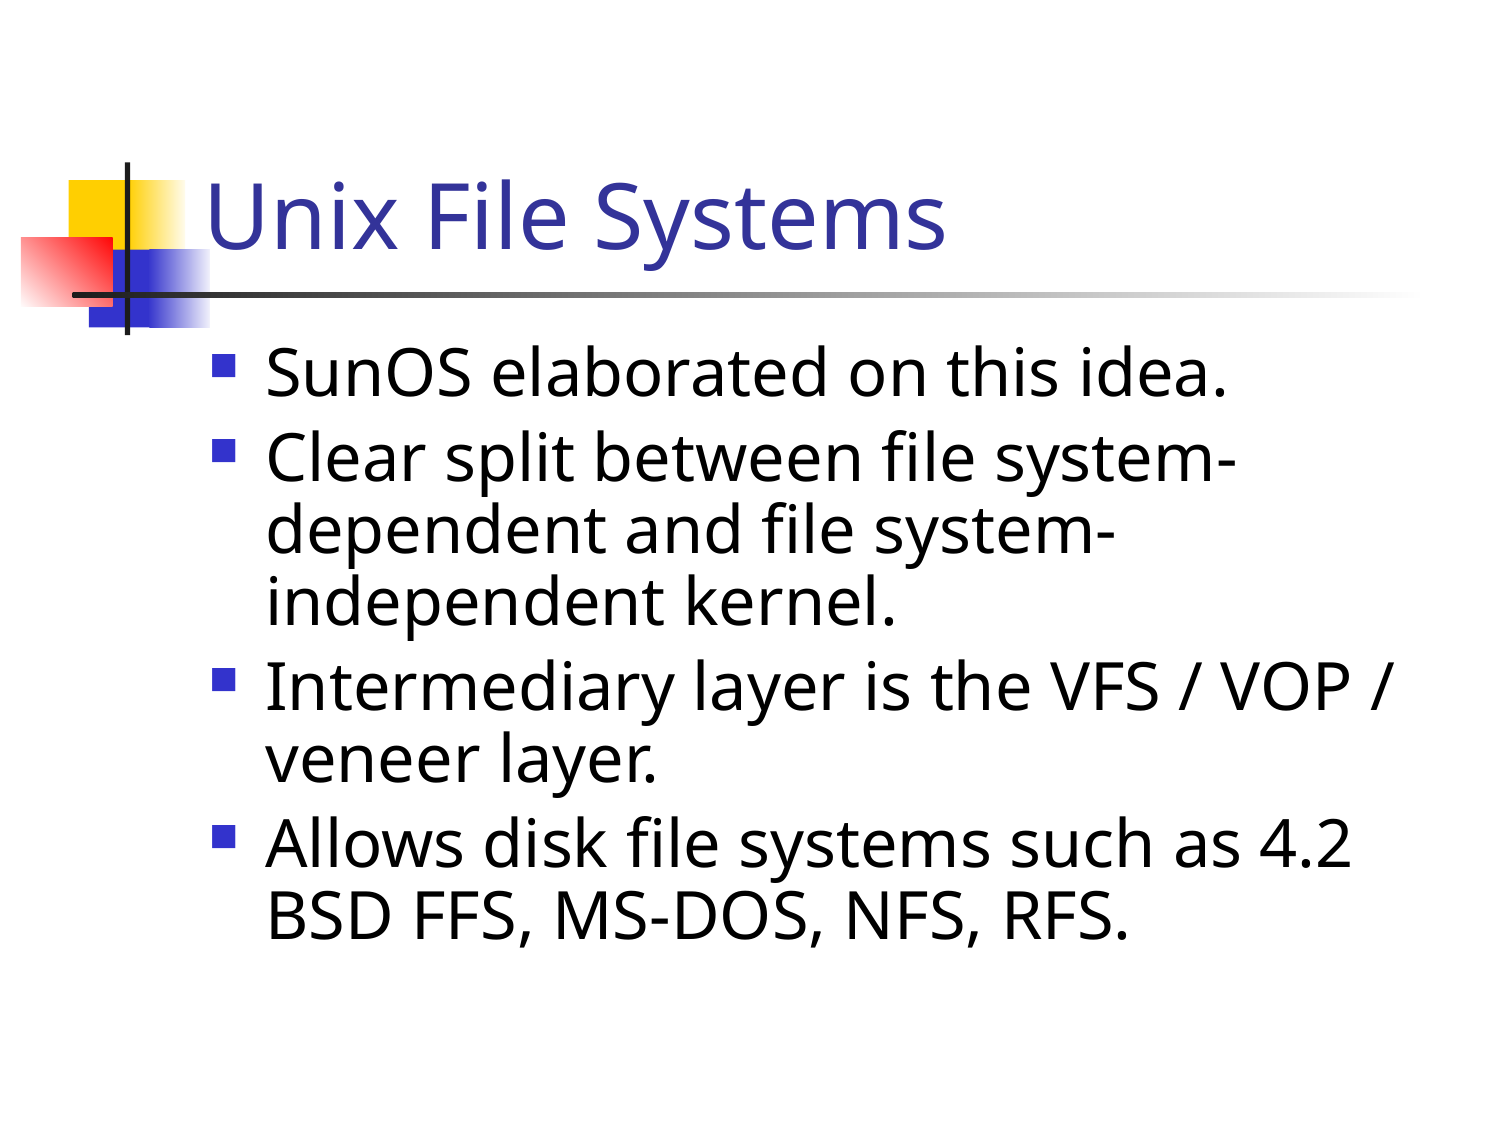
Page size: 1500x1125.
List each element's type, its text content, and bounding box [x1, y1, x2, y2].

list SunOS elaborated on this idea. Clear split between file system-dependent and file system-independent kernel. Intermediary layer is the VFS / VOP / veneer layer. Allows disk file systems such as 4.2 BSD FFS, MS-DOS, NFS, RFS. [193, 330, 1470, 1007]
title Unix File Systems [188, 34, 1468, 276]
